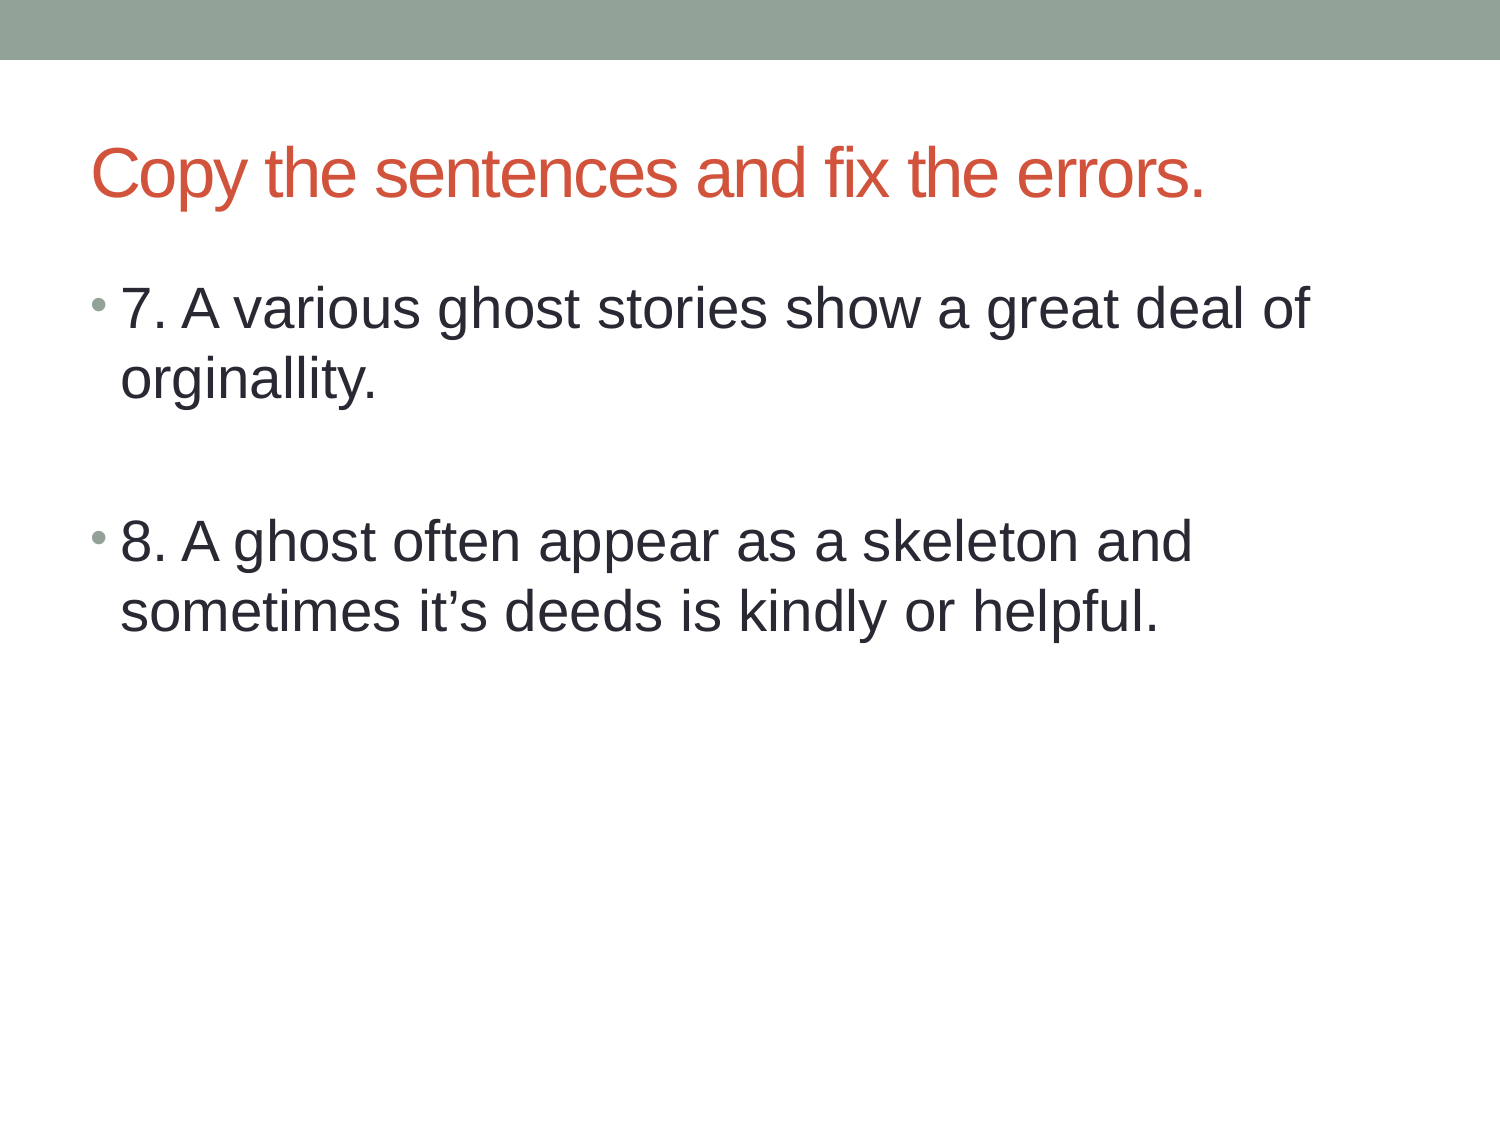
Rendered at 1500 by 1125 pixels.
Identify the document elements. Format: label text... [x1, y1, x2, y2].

title Copy the sentences and fix the errors. [75, 87, 1425, 250]
list 7. A various ghost stories show a great deal of orginallity. 8. A ghost often appear as a skeleton and sometimes it’s deeds is kindly or helpful. [75, 262, 1425, 1063]
